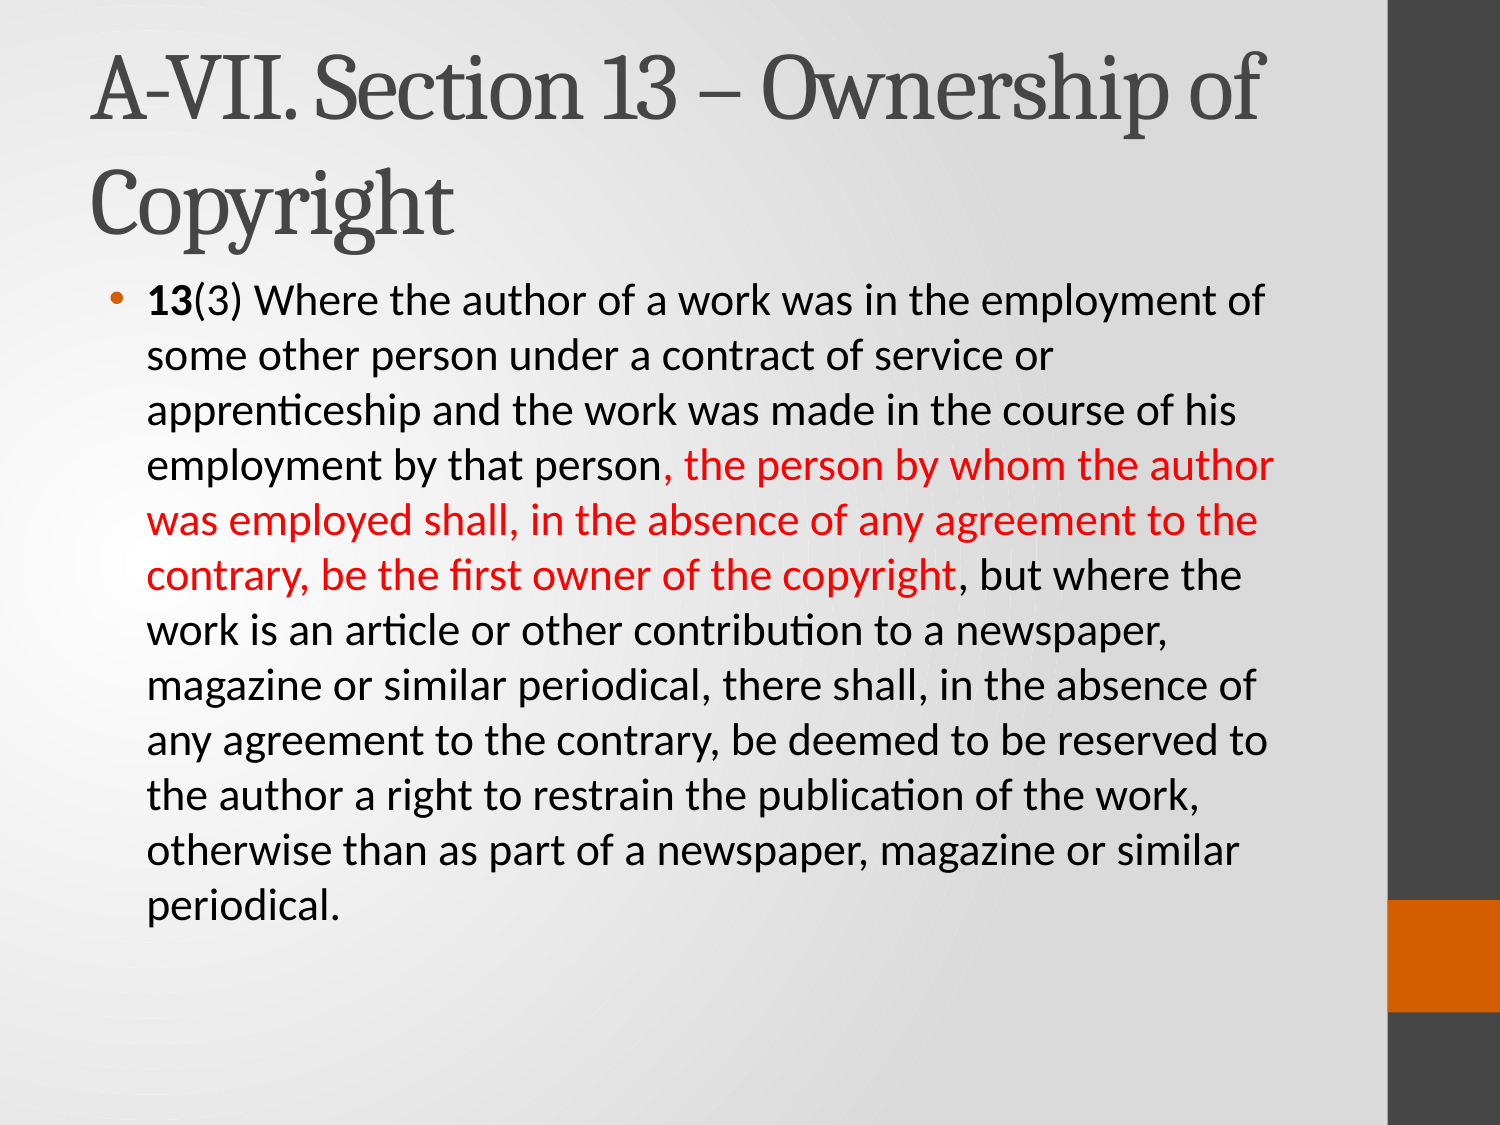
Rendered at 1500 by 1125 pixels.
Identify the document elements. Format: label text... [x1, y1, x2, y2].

list 13(3) Where the author of a work was in the employment of some other person under a contract of service or apprenticeship and the work was made in the course of his employment by that person, the person by whom the author was employed shall, in the absence of any agreement to the contrary, be the first owner of the copyright, but where the work is an article or other contribution to a newspaper, magazine or similar periodical, there shall, in the absence of any agreement to the contrary, be deemed to be reserved to the author a right to restrain the publication of the work, otherwise than as part of a newspaper, magazine or similar periodical. [75, 262, 1325, 1050]
title A-VII. Section 13 – Ownership of Copyright [75, 45, 1325, 233]
